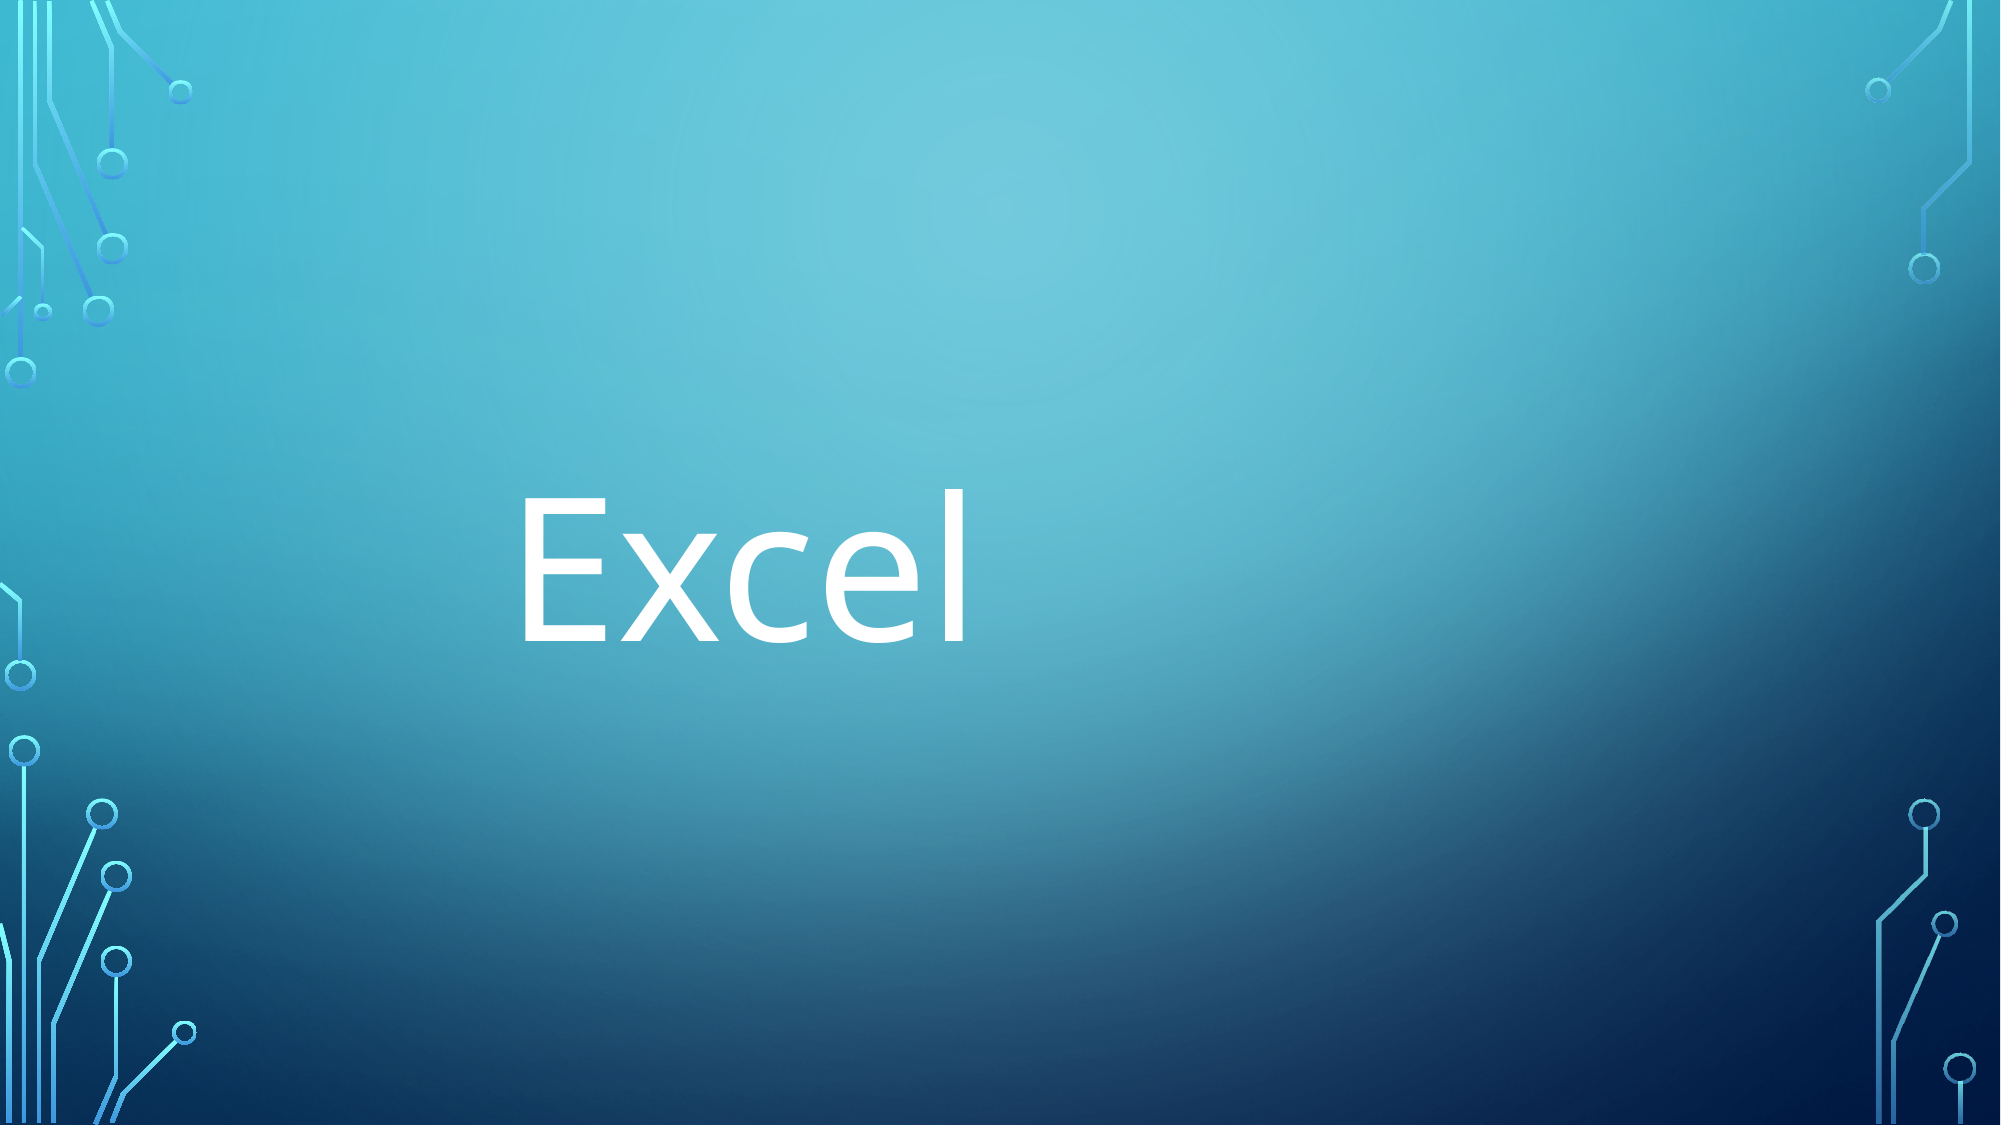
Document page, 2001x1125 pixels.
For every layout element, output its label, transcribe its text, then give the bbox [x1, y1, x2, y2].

text_box Excel [491, 433, 995, 689]
